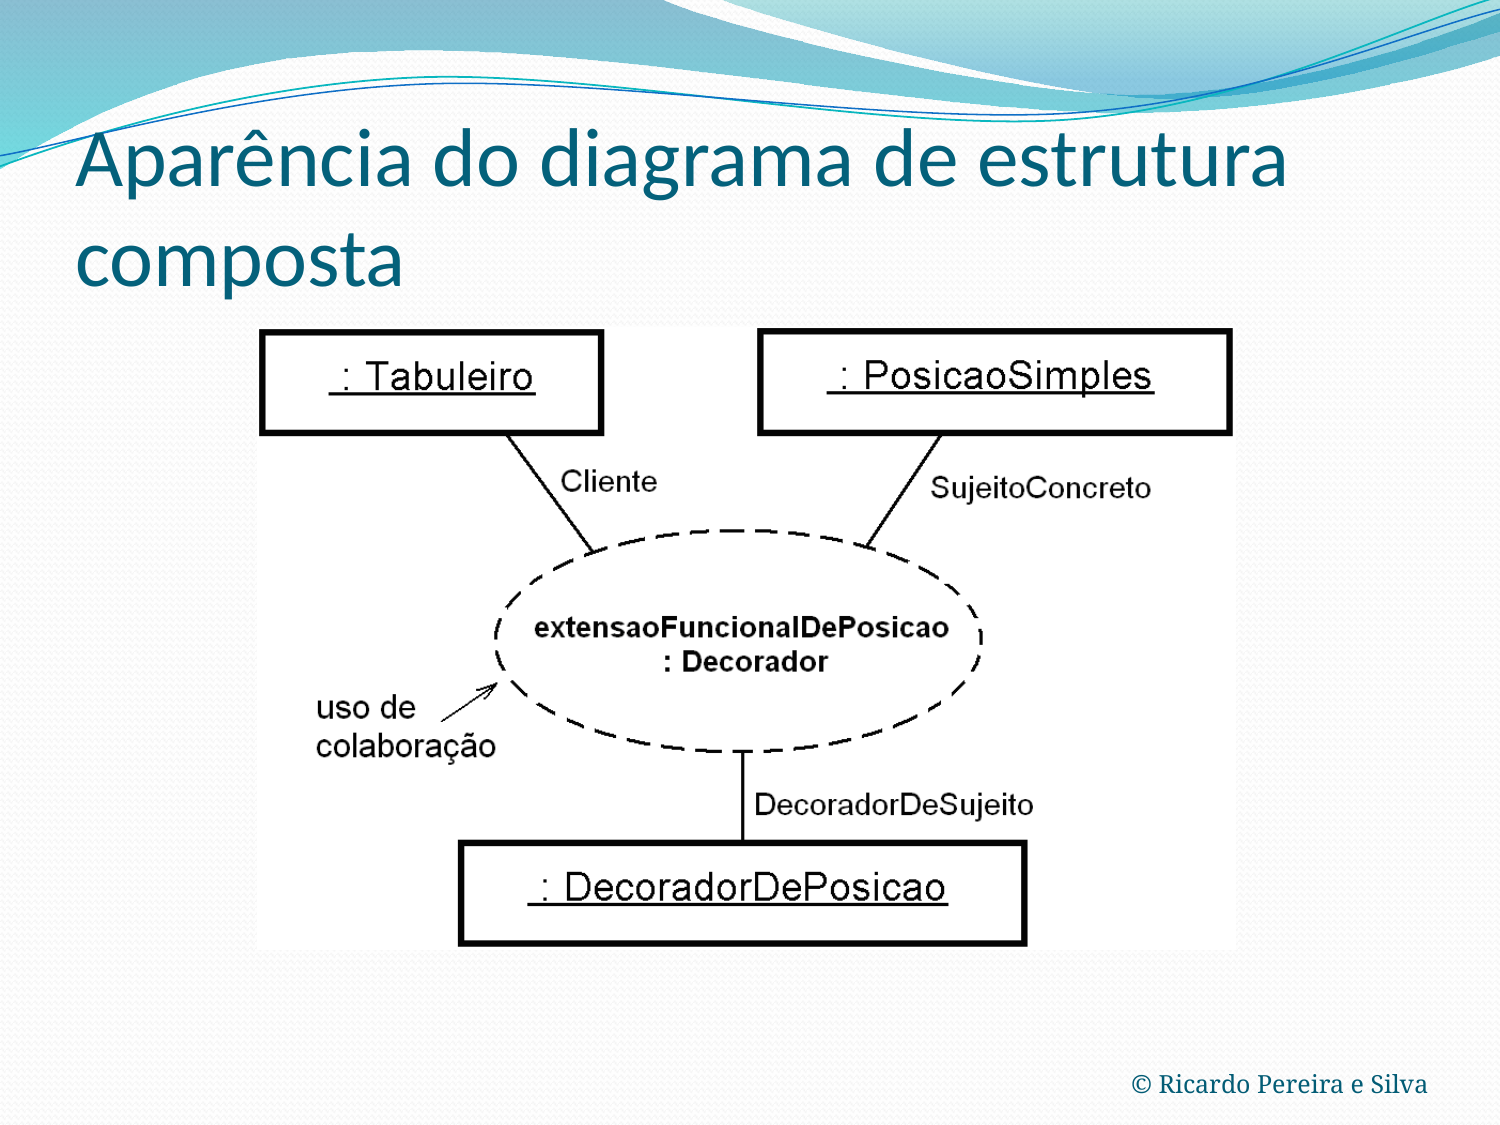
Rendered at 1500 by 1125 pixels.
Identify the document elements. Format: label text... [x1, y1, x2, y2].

picture [257, 326, 1237, 950]
title Aparência do diagrama de estrutura composta [75, 115, 1425, 303]
footer © Ricardo Pereira e Silva [1101, 1042, 1429, 1103]
